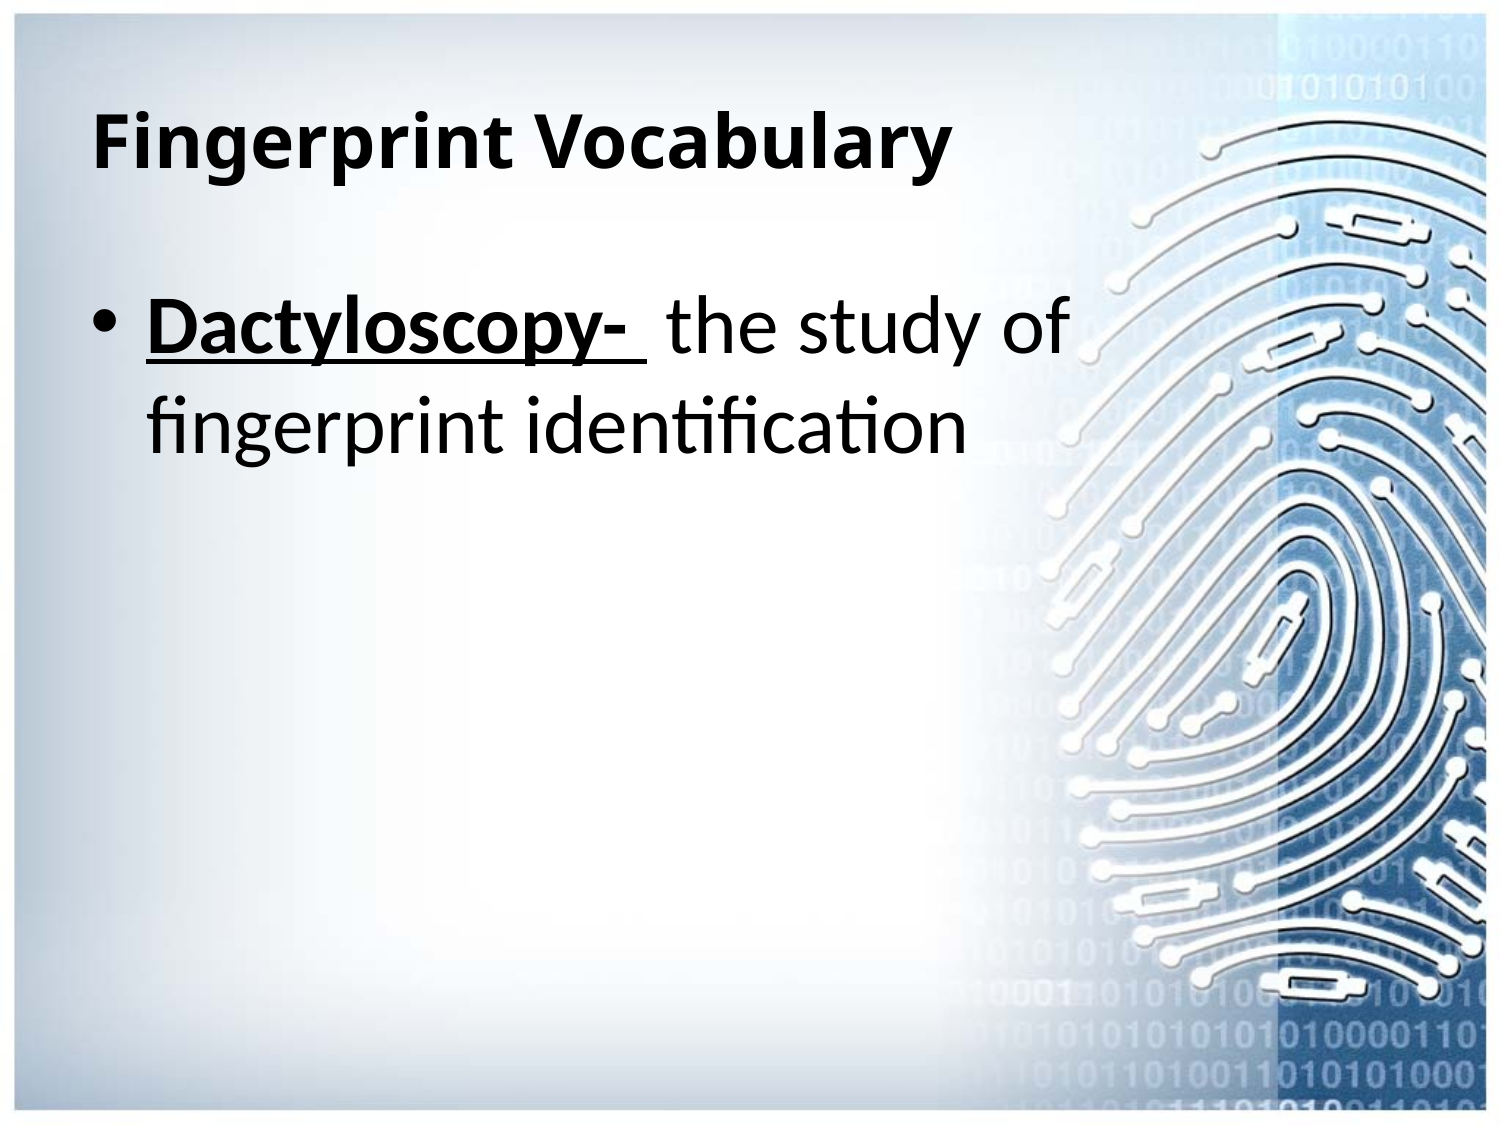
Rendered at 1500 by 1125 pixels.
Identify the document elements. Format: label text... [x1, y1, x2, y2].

list Dactyloscopy- the study of fingerprint identification [74, 262, 1426, 1006]
title Fingerprint Vocabulary [74, 44, 1426, 233]
picture [0, 0, 1500, 1125]
